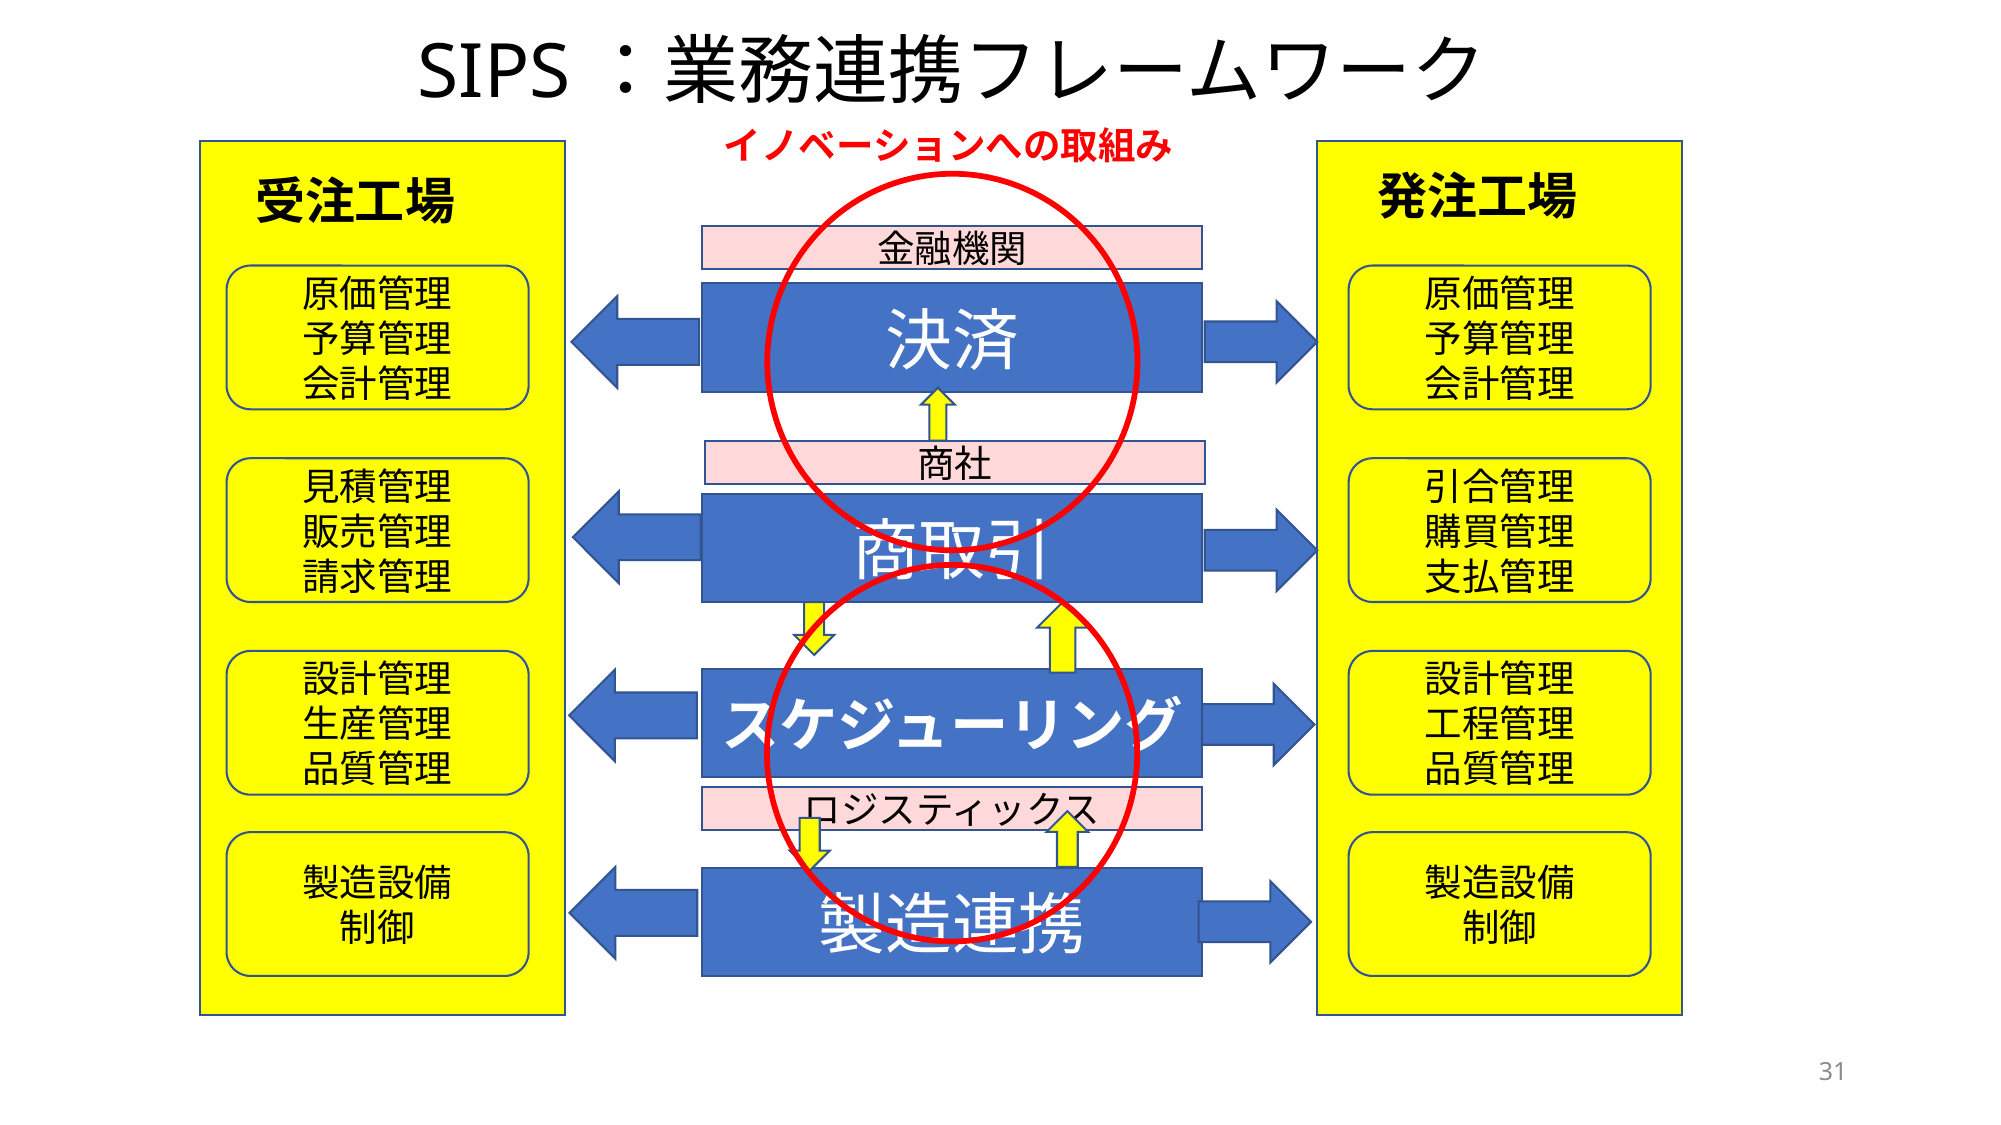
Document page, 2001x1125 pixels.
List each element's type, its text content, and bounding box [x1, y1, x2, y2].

text_box スケジューリング [1119, 668, 1203, 778]
text_box 金融機関 [1082, 225, 1203, 270]
text_box 商社 [1095, 440, 1206, 485]
text_box 設計管理 生産管理 品質管理 [225, 649, 530, 796]
text_box [766, 172, 1139, 552]
text_box [571, 488, 702, 586]
text_box [1316, 140, 1683, 1016]
text_box 見積管理 販売管理 請求管理 [225, 457, 530, 604]
slide_number 31 [1412, 1042, 1863, 1103]
text_box 金融機関 [701, 225, 822, 270]
text_box スケジューリング [701, 668, 785, 778]
text_box 製造設備 制御 [1347, 831, 1652, 977]
text_box 受注工場 [240, 162, 515, 237]
text_box [1203, 298, 1319, 386]
text_box [569, 293, 701, 391]
text_box [787, 849, 799, 862]
text_box 原価管理 予算管理 会計管理 [225, 264, 530, 411]
text_box [199, 140, 566, 1016]
text_box [765, 563, 1139, 943]
text_box ロジスティックス [1123, 786, 1203, 831]
text_box 発注工場 [1362, 156, 1637, 232]
text_box イノベーションへの取組み [709, 114, 1214, 175]
text_box [791, 601, 826, 643]
text_box 決済 [1122, 282, 1203, 393]
text_box 原価管理 予算管理 会計管理 [1347, 264, 1652, 411]
text_box ロジスティックス [701, 786, 781, 831]
text_box SIPS：業務連携フレームワーク [333, 15, 1571, 121]
text_box [1203, 507, 1319, 594]
text_box 商社 [704, 440, 810, 485]
text_box [568, 864, 699, 962]
text_box 製造連携 [701, 867, 1203, 977]
text_box 決済 [701, 282, 783, 393]
text_box [1200, 681, 1316, 768]
text_box 製造設備 制御 [225, 831, 530, 977]
text_box [567, 667, 698, 764]
text_box 設計管理 工程管理 品質管理 [1347, 649, 1652, 796]
text_box 商取引 [701, 493, 1203, 603]
text_box 引合管理 購買管理 支払管理 [1347, 457, 1652, 604]
text_box [1197, 878, 1313, 965]
